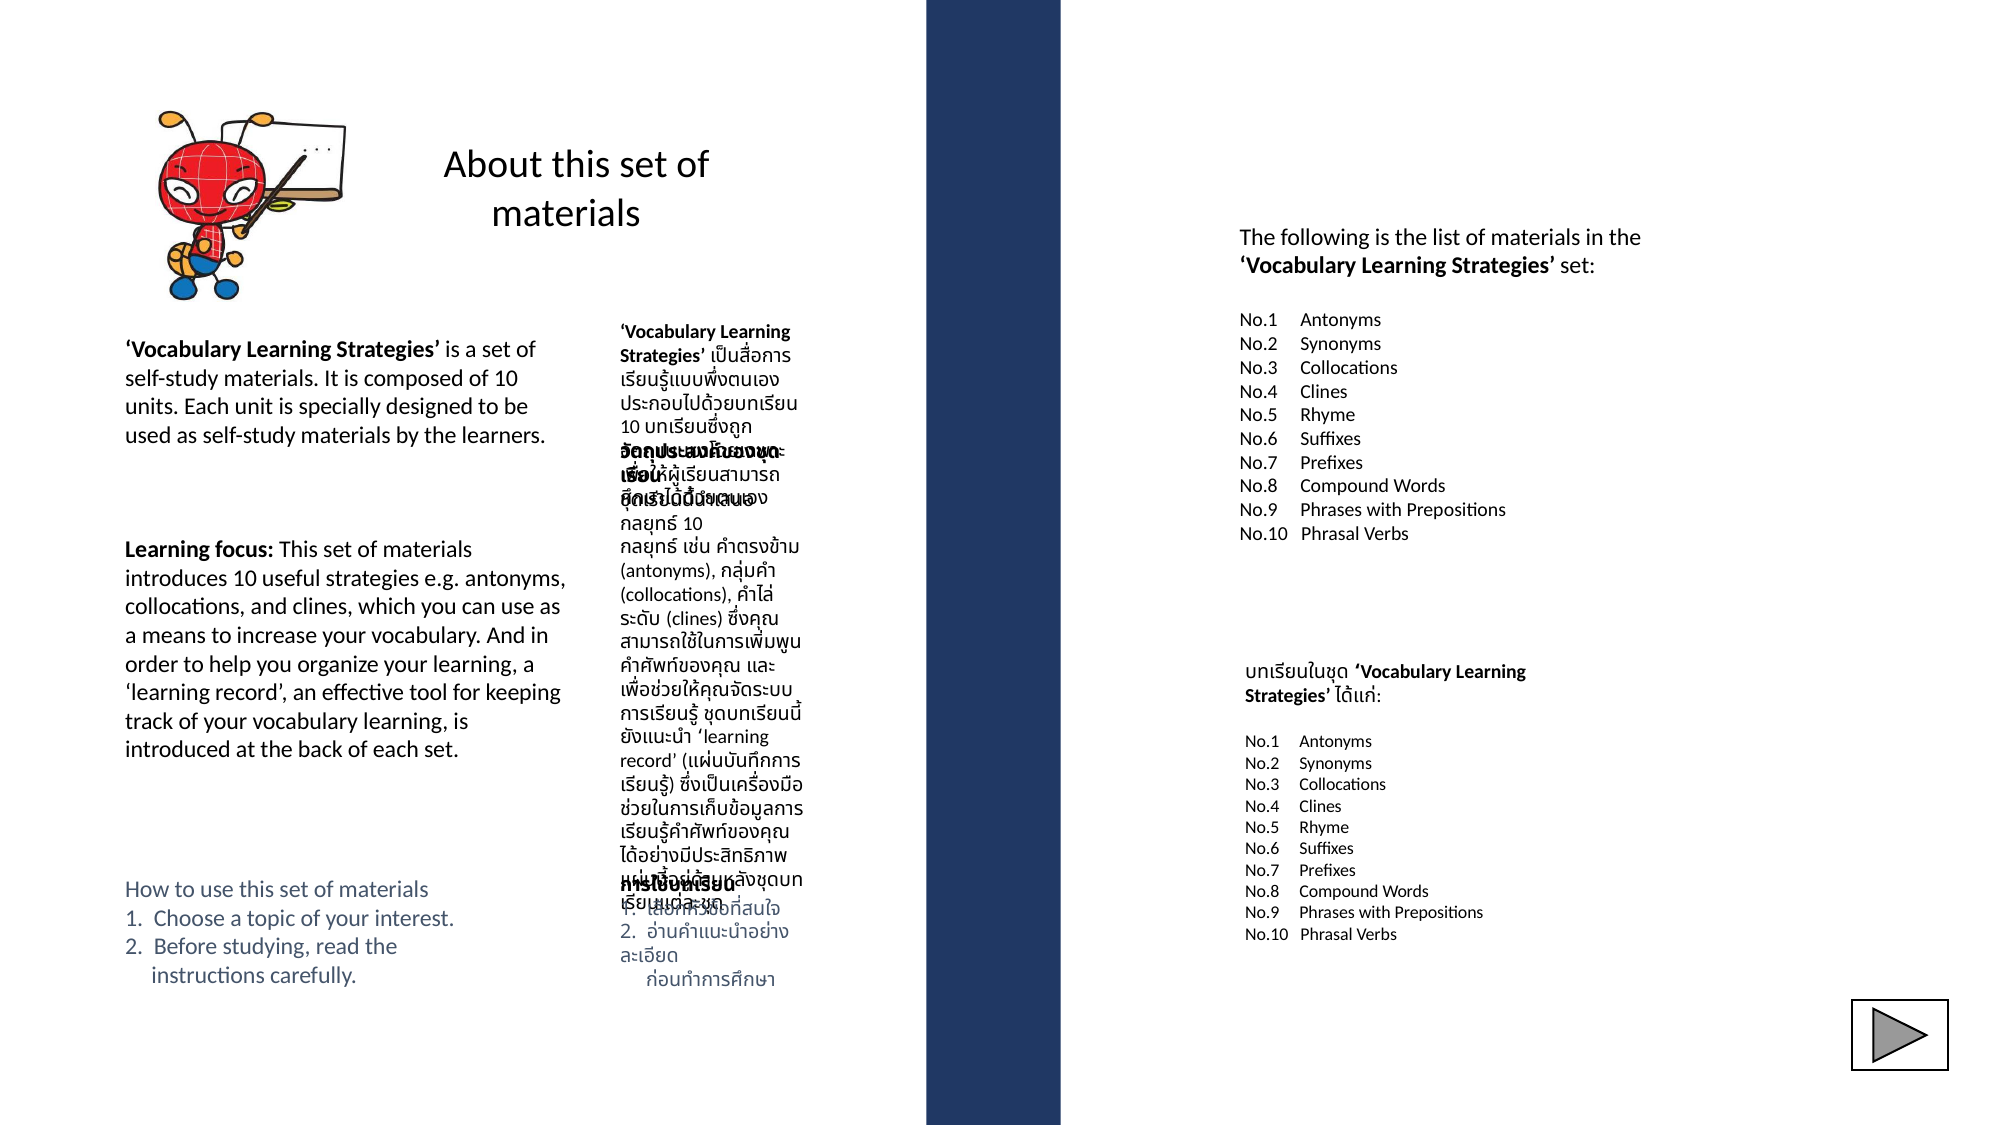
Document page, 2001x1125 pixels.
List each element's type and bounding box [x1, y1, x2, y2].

text_box [1034, 0, 2000, 1125]
picture [155, 110, 347, 302]
text_box [0, 0, 1034, 1125]
